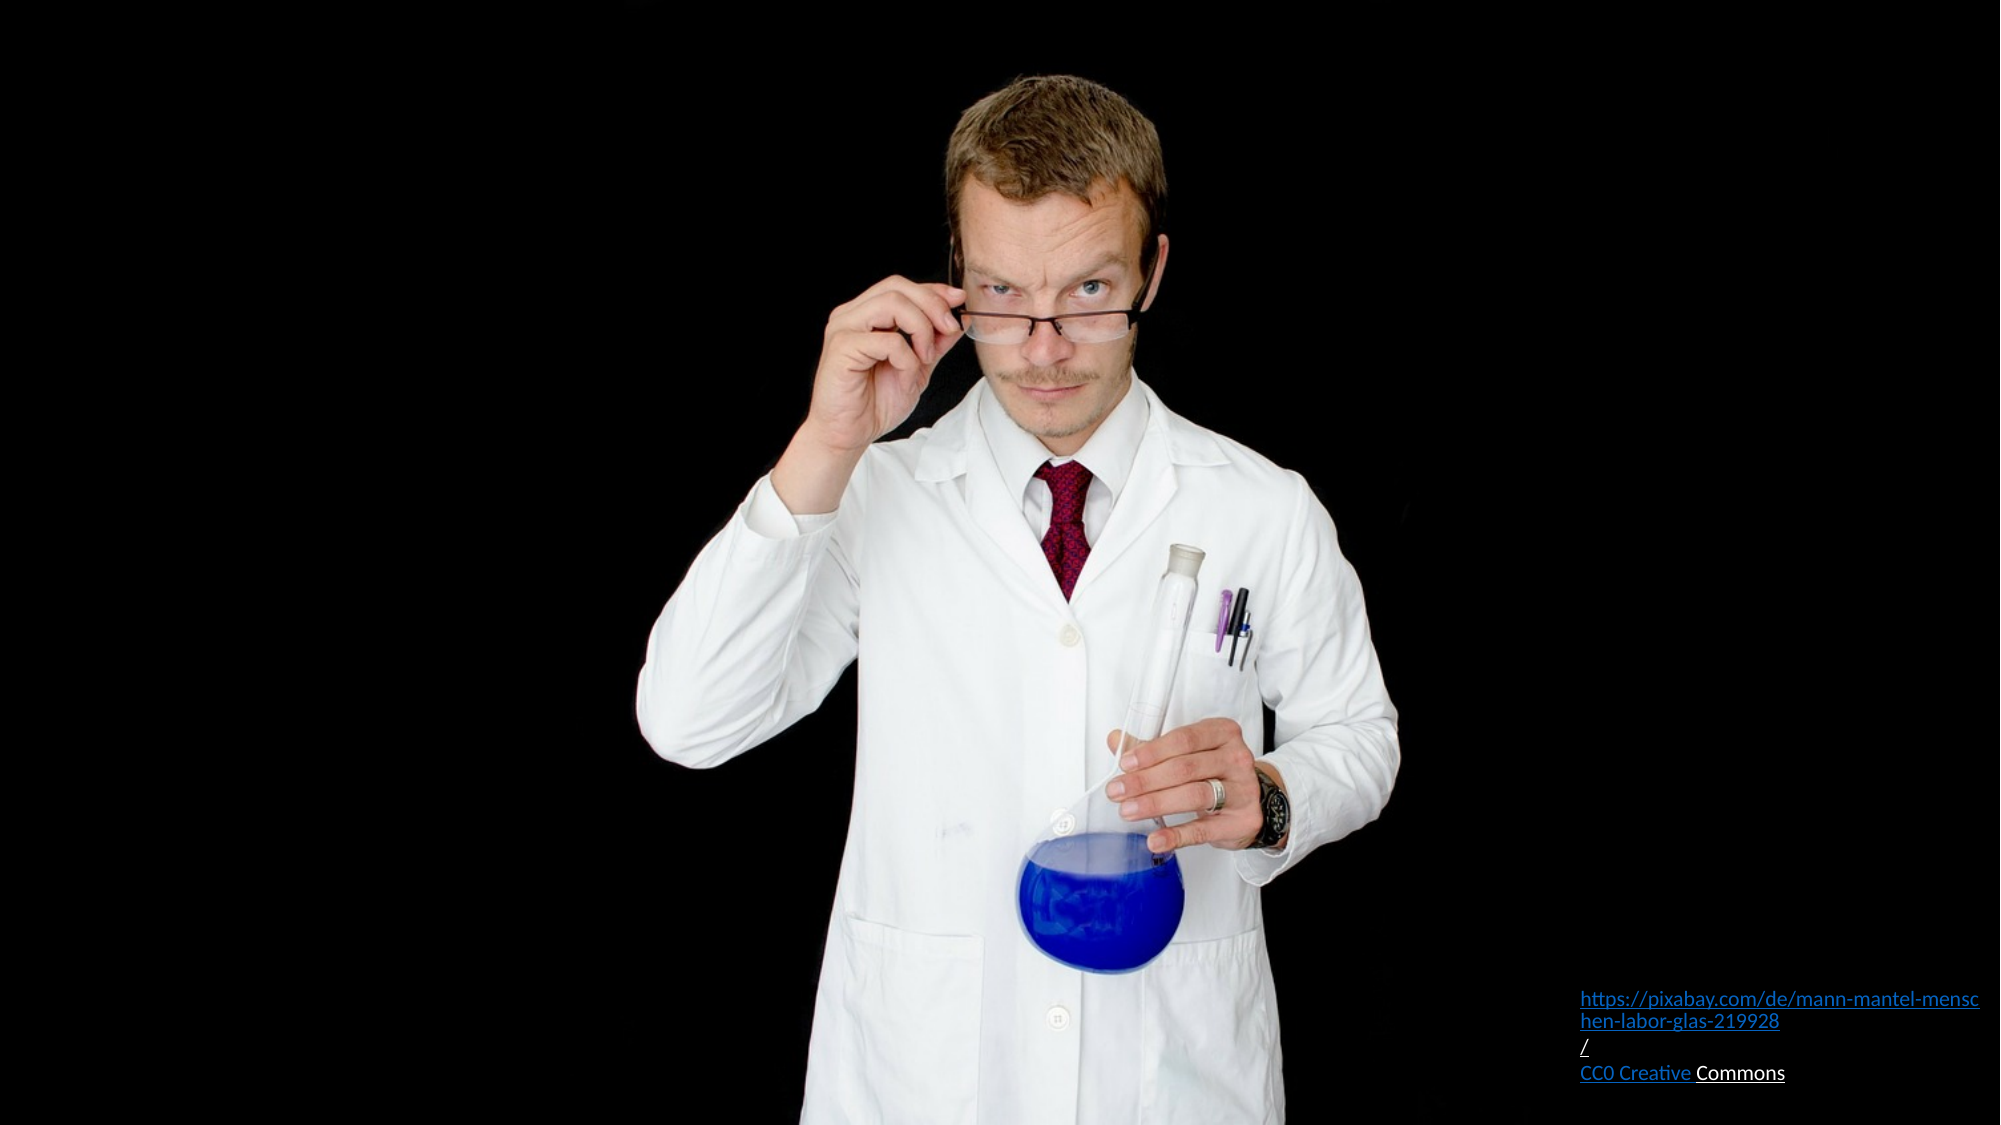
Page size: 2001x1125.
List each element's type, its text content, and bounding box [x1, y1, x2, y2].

text_box https://pixabay.com/de/mann-mantel-menschen-labor-glas-219928/ CC0 Creative Commons [1851, 976, 2000, 1116]
picture [149, 0, 1851, 1125]
